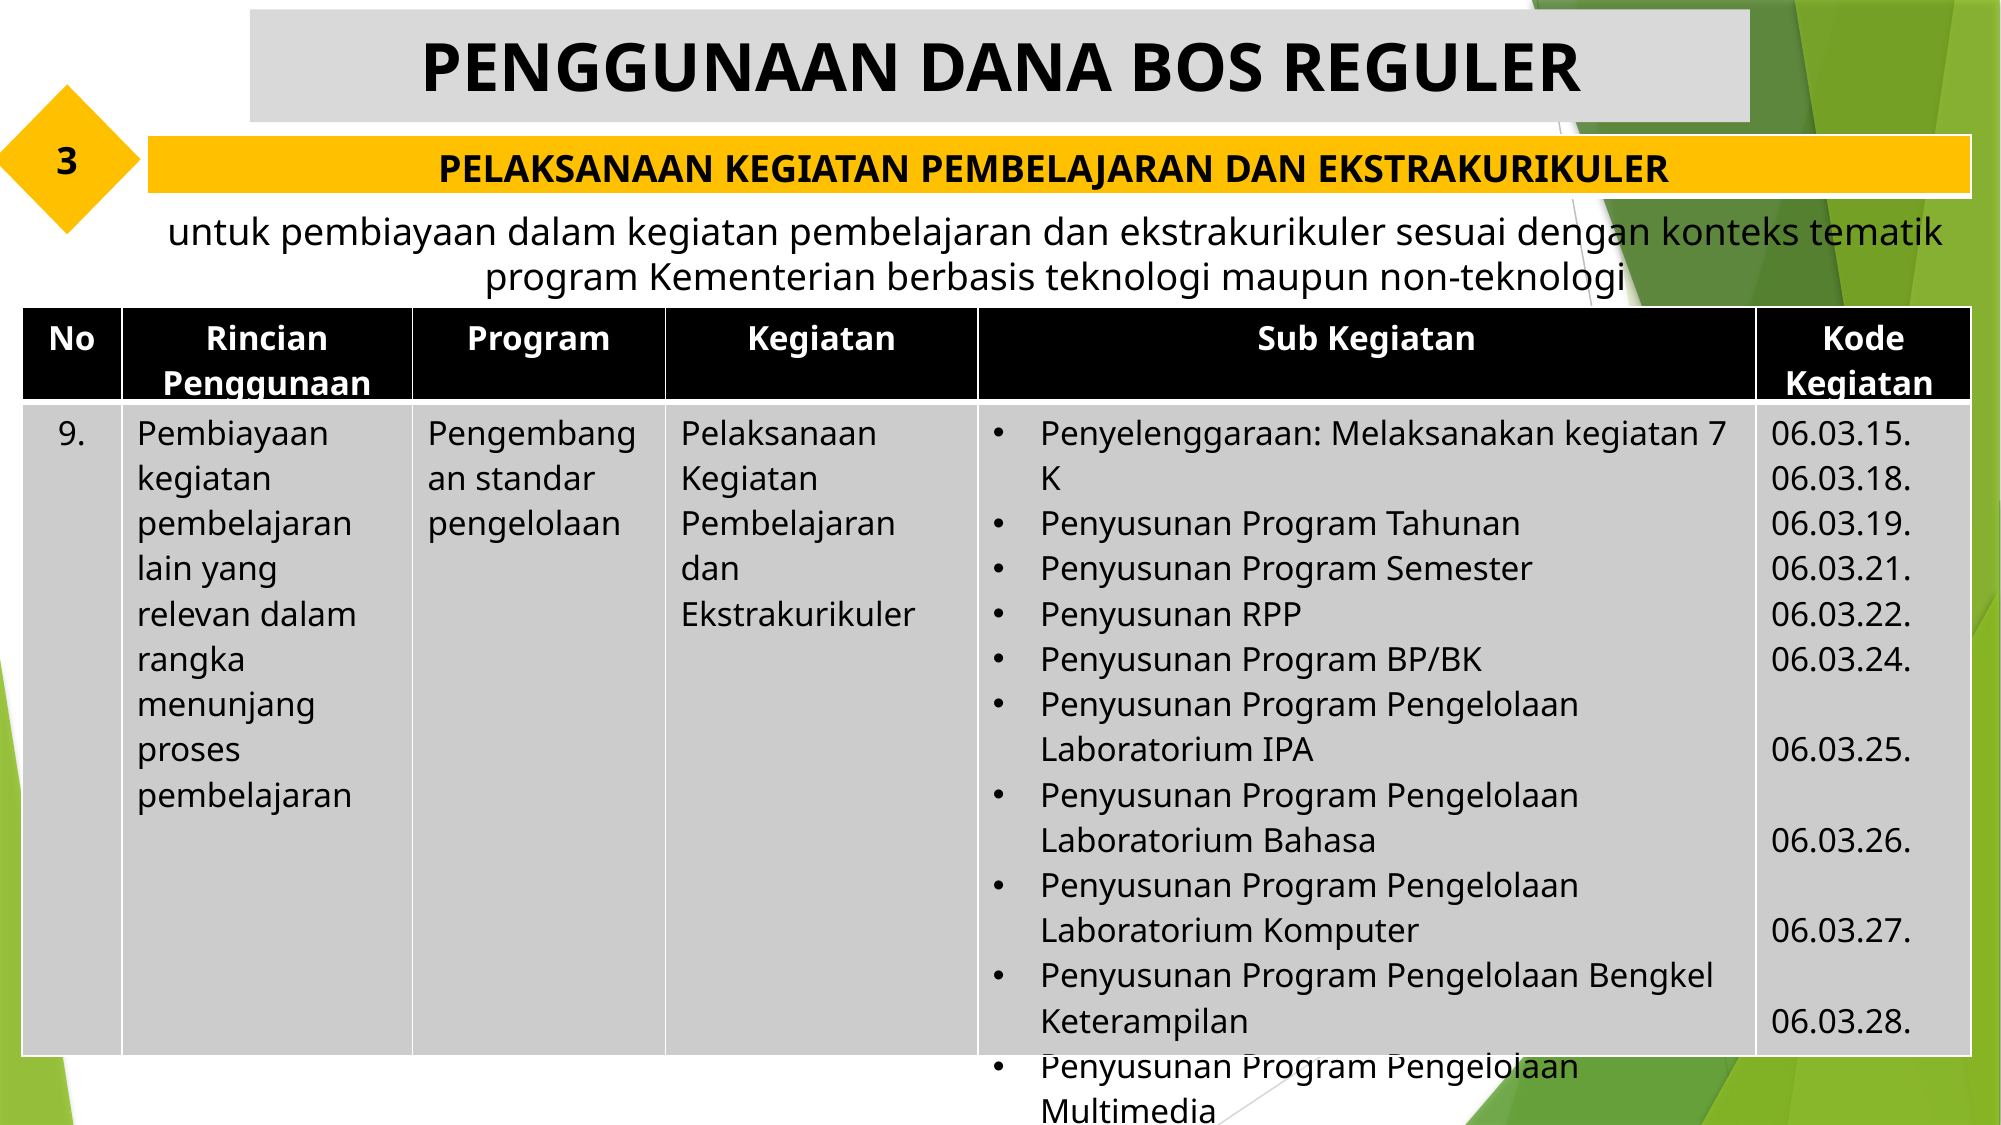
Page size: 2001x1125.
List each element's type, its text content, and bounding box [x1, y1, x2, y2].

table_header Kode Kegiatan [1757, 308, 1970, 399]
table_cell Penyelenggaraan: Melaksanakan kegiatan 7 K Penyusunan Program Tahunan Penyusunan Program Semester Penyusunan RPP Penyusunan Program BP/BK Penyusunan Program Pengelolaan Laboratorium IPA Penyusunan Program Pengelolaan Laboratorium Bahasa Penyusunan Program Pengelolaan Laboratorium Komputer Penyusunan Program Pengelolaan Bengkel Keterampilan Penyusunan Program Pengelolaan Multimedia [979, 405, 1755, 1055]
table_header Kegiatan [666, 308, 977, 399]
table_header Sub Kegiatan [979, 308, 1755, 399]
text_box PENGGUNAAN DANA BOS REGULER [252, 17, 1750, 113]
table_cell 9. [23, 405, 121, 1055]
table_header No [23, 308, 121, 399]
table_cell Pelaksanaan Kegiatan Pembelajaran dan Ekstrakurikuler [666, 405, 977, 1055]
text_box 3 [0, 82, 142, 236]
text_box untuk pembiayaan dalam kegiatan pembelajaran dan ekstrakurikuler sesuai dengan konteks tematik program Kementerian berbasis teknologi maupun non-teknologi [140, 200, 1972, 306]
table_header Program [413, 308, 665, 399]
table_cell Pembiayaan kegiatan pembelajaran lain yang relevan dalam rangka menunjang proses pembelajaran [123, 405, 412, 1055]
table_header PELAKSANAAN KEGIATAN PEMBELAJARAN DAN EKSTRAKURIKULER [148, 136, 1970, 193]
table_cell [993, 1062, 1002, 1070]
table_cell Pengembangan standar pengelolaan [413, 405, 665, 1055]
table_cell 06.03.15. 06.03.18. 06.03.19. 06.03.21. 06.03.22. 06.03.24. 06.03.25. 06.03.26. 06.03.27. 06.03.28. [1757, 405, 1970, 1055]
table_header Rincian Penggunaan [123, 308, 412, 399]
text_box [248, 8, 1751, 124]
